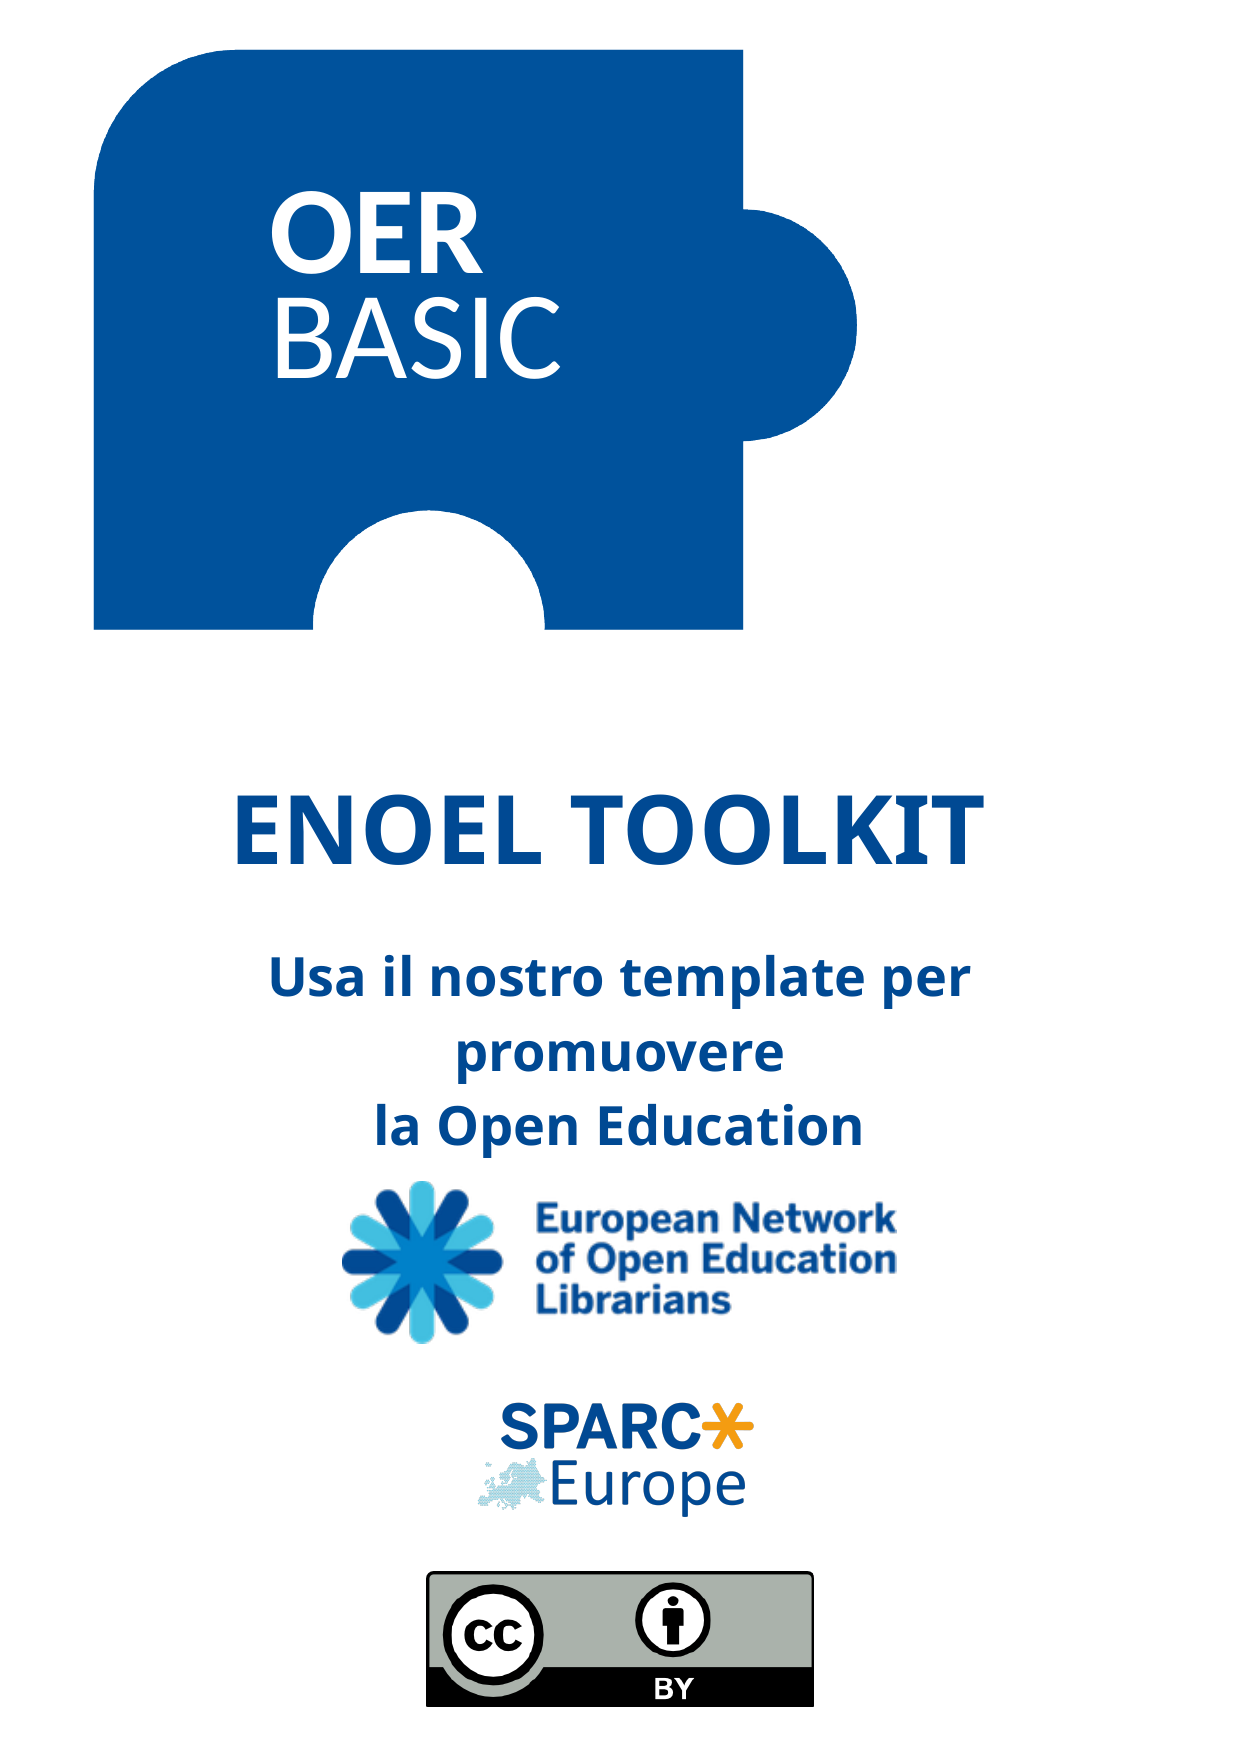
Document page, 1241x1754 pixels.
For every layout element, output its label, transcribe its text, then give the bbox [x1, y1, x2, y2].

picture [475, 1359, 764, 1522]
text_box Usa il nostro template per promuovere la Open Education [93, 917, 1147, 1172]
picture [342, 1181, 898, 1344]
text_box ENOEL TOOLKIT [93, 753, 1147, 899]
picture [93, 49, 857, 630]
picture [425, 1571, 815, 1708]
